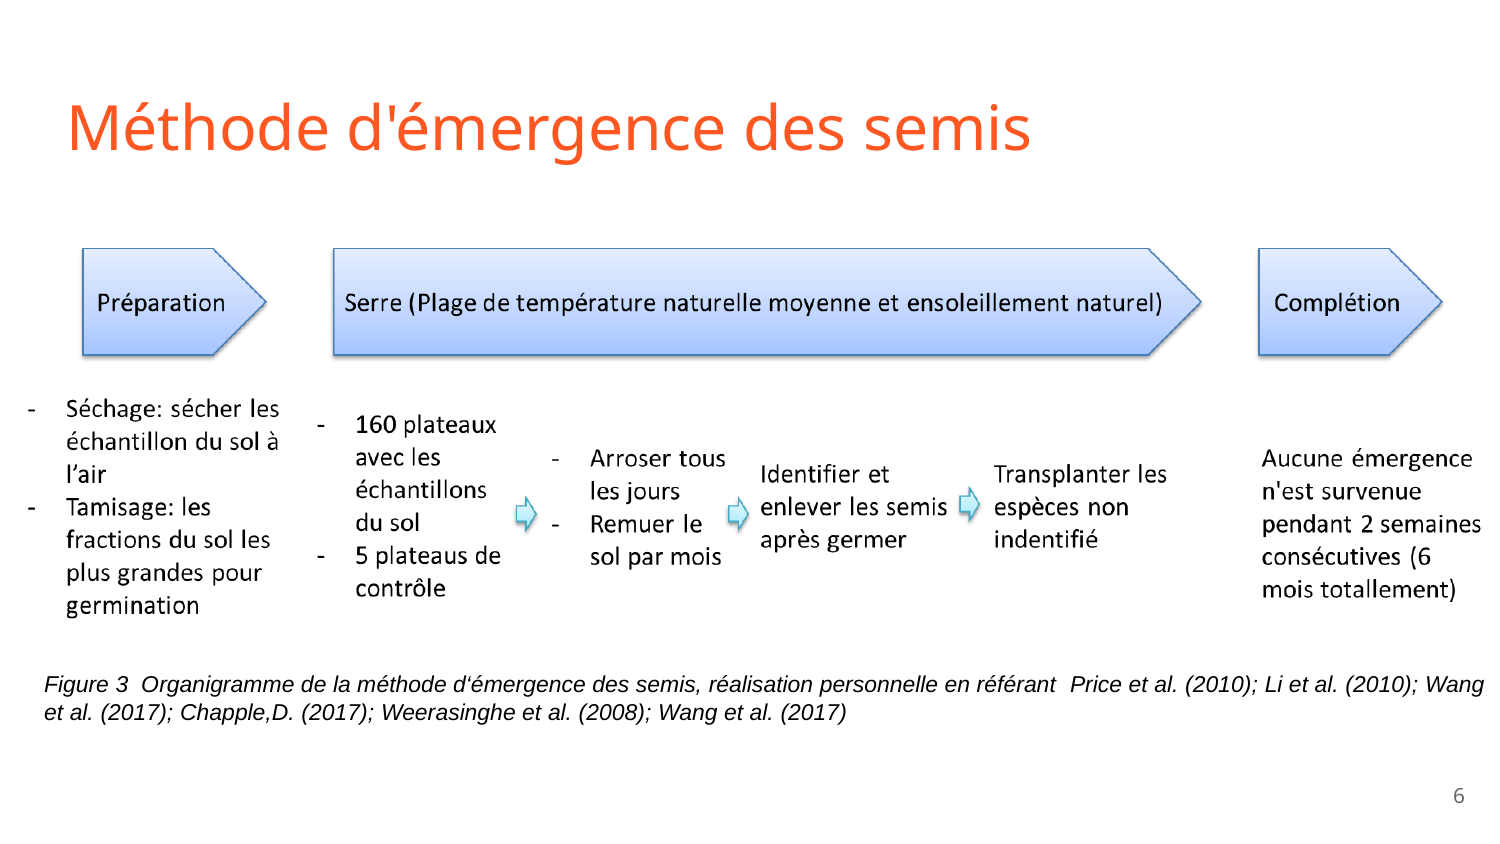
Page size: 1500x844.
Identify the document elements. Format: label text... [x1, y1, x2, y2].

picture [10, 244, 1500, 637]
slide_number 6 [1389, 764, 1480, 830]
title Méthode d'émergence des semis [51, 72, 1449, 167]
text_box Figure 3 Organigramme de la méthode d‘émergence des semis, réalisation personnelle en référant Price et al. (2010); Li et al. (2010); Wang et al. (2017); Chapple,D. (2017); Weerasinghe et al. (2008); Wang et al. (2017) [29, 662, 1500, 760]
